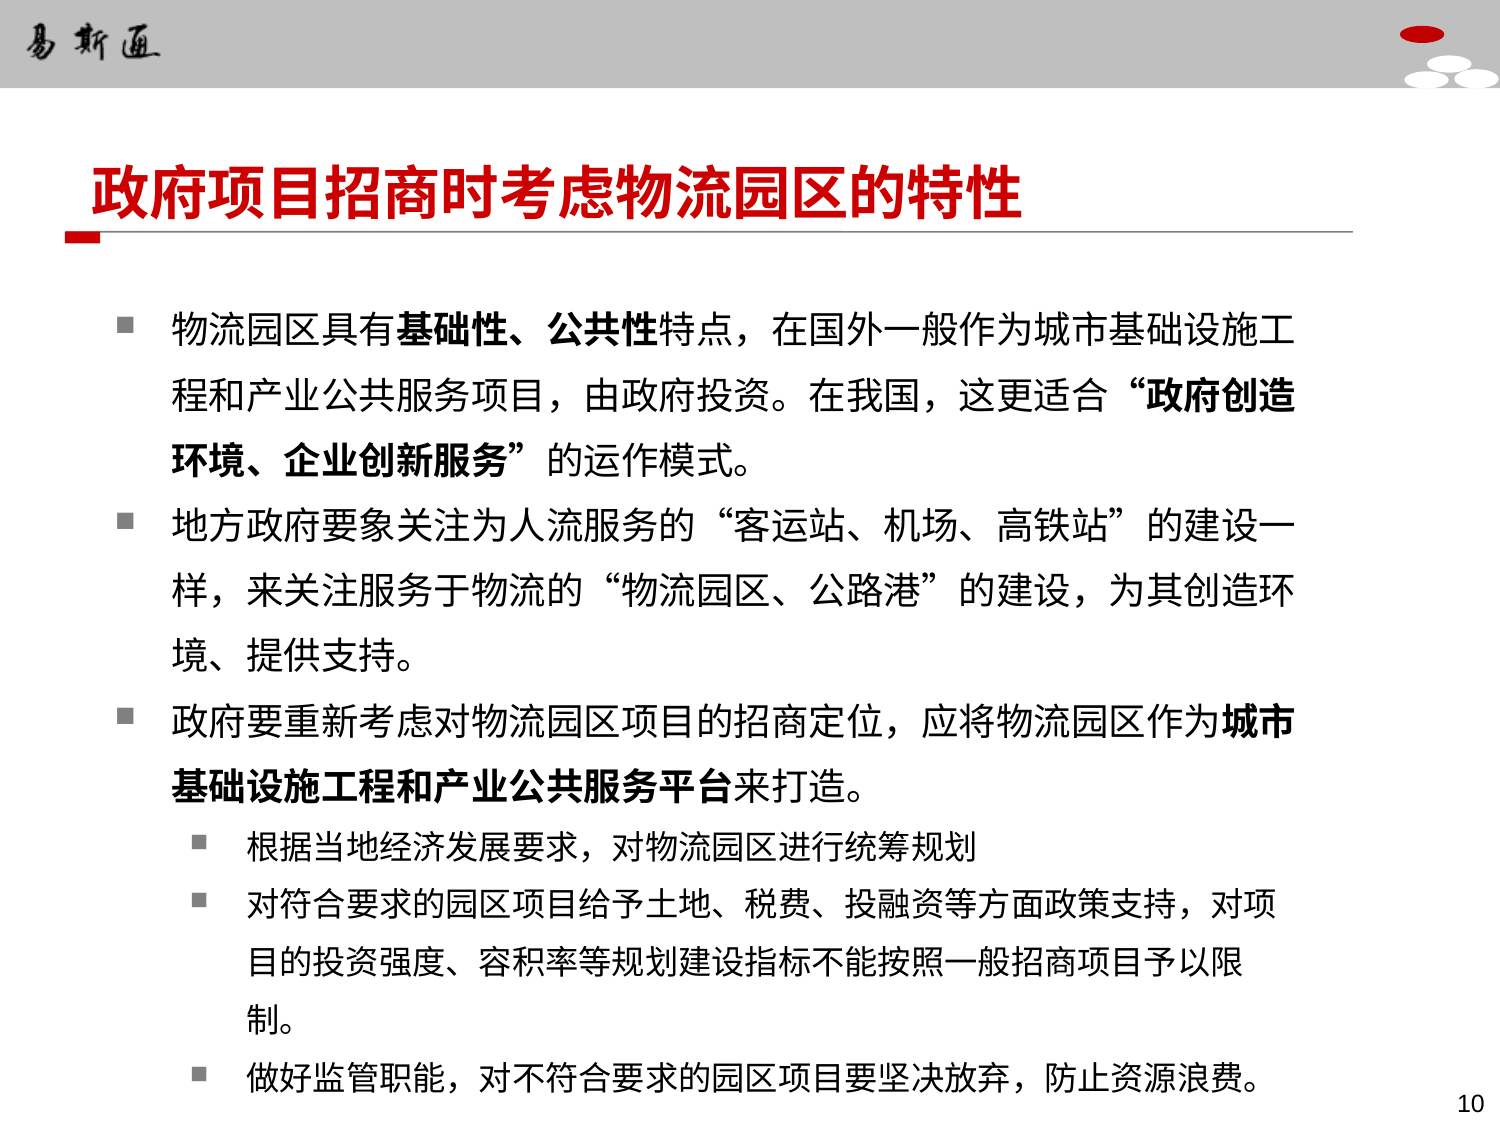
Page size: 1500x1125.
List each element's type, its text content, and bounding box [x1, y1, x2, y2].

text_box 政府项目招商时考虑物流园区的特性 [76, 120, 1247, 220]
text_box [64, 231, 101, 244]
picture [16, 16, 167, 72]
slide_number 9 [1435, 1049, 1500, 1125]
text_box 物流园区具有基础性、公共性特点，在国外一般作为城市基础设施工程和产业公共服务项目，由政府投资。在我国，这更适合“政府创造环境、企业创新服务”的运作模式。 地方政府要象关注为人流服务的“客运站、机场、高铁站”的建设一样，来关注服务于物流的“物流园区、公路港”的建设，为其创造环境、提供支持。 政府要重新考虑对物流园区项目的招商定位，应将物流园区作为城市基础设施工程和产业公共服务平台来打造。 根据当地经济发展要求，对物流园区进行统筹规划 对符合要求的园区项目给予土地、税费、投融资等方面政策支持，对项目的投资强度、容积率等规划建设指标不能按照一般招商项目予以限制。 做好监管职能，对不符合要求的园区项目要坚决放弃，防止资源浪费。 [100, 278, 1315, 1105]
